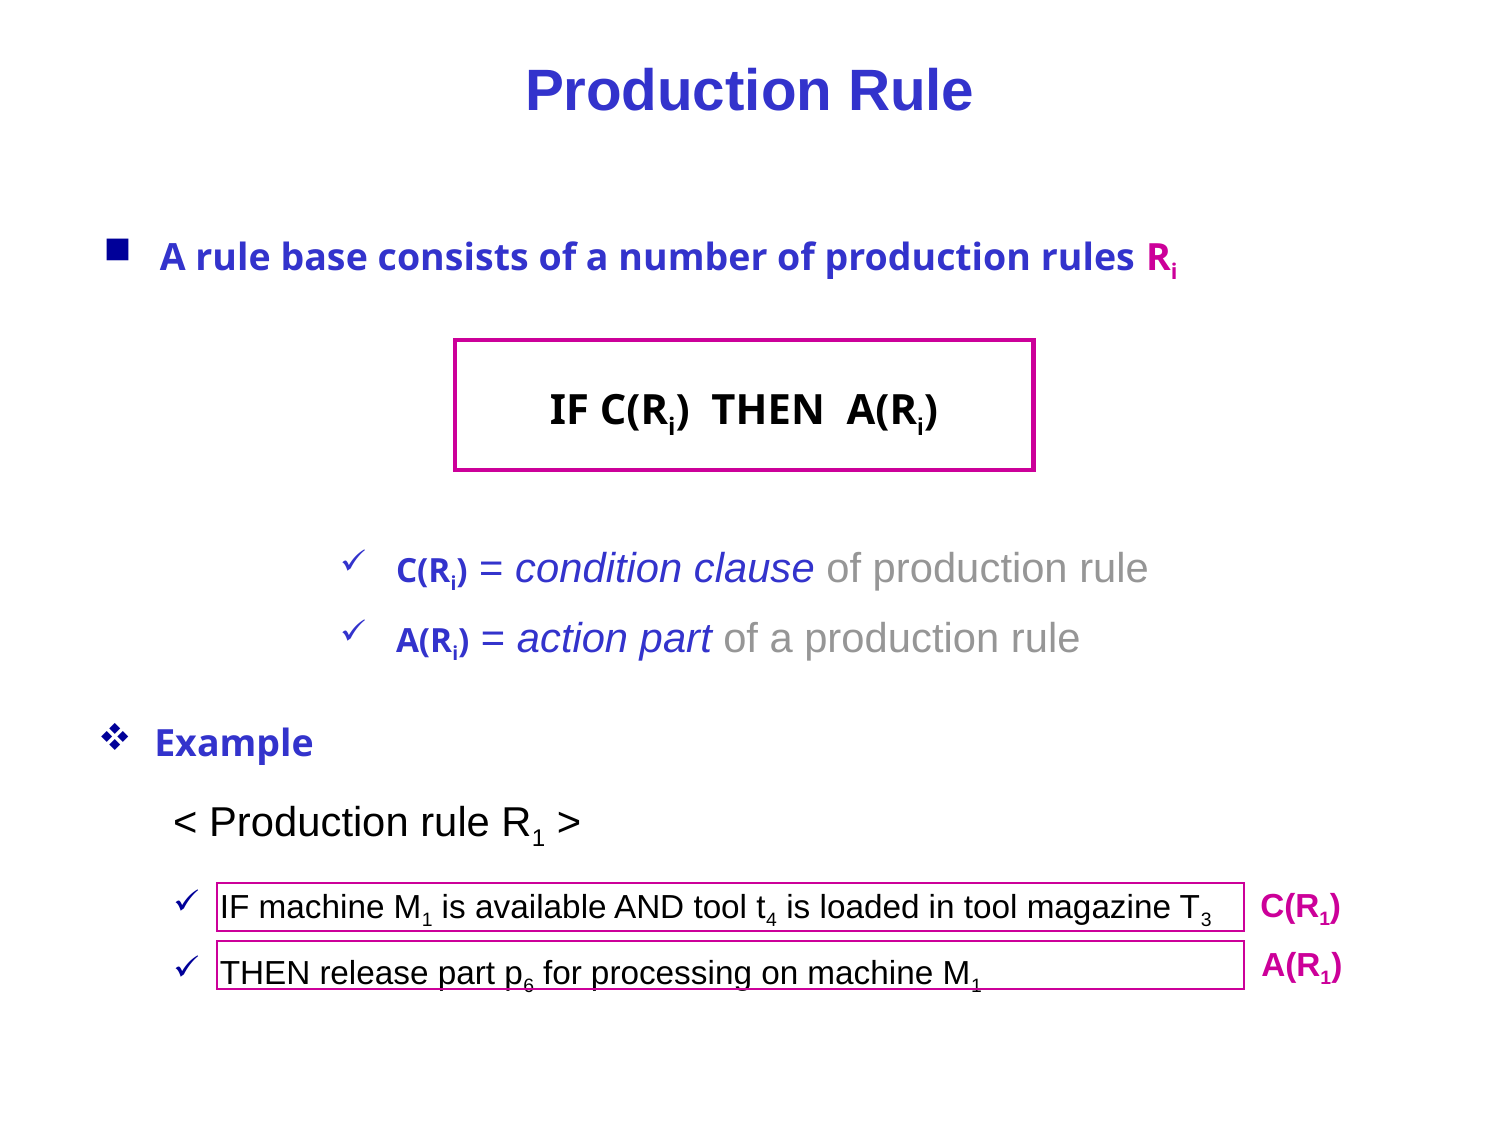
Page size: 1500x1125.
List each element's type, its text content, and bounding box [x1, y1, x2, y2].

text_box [216, 934, 1377, 991]
title Production Rule [62, 49, 1438, 138]
list C(Ri) = condition clause of production rule A(Ri) = action part of a production rule [324, 516, 1247, 672]
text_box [216, 875, 1376, 932]
text_box [454, 339, 1034, 470]
text_box A rule base consists of a number of production rules Ri [88, 226, 1353, 321]
text_box Example < Production rule R1 > IF machine M1 is available AND tool t4 is loaded in tool magazine T3 THEN release part p6 for processing on machine M1 [83, 716, 1454, 1047]
